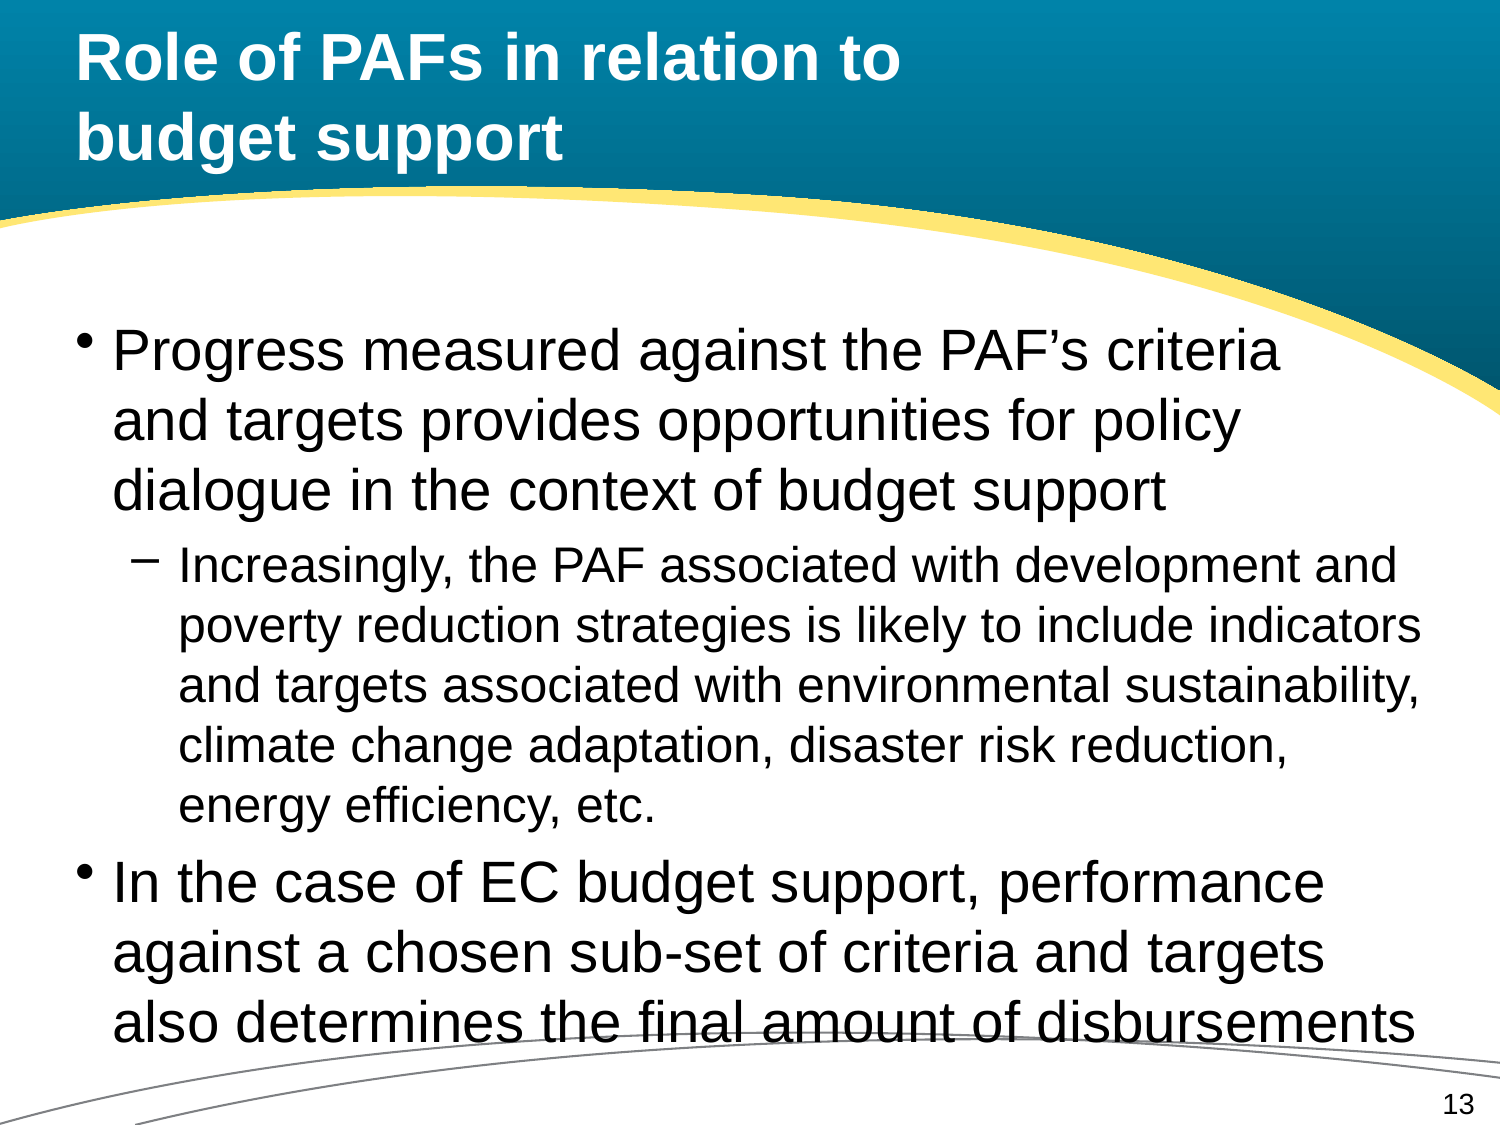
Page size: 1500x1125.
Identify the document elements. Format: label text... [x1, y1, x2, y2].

slide_number 13 [1124, 1084, 1476, 1113]
list Progress measured against the PAF’s criteria and targets provides opportunities for policy dialogue in the context of budget support Increasingly, the PAF associated with development and poverty reduction strategies is likely to include indicators and targets associated with environmental sustainability, climate change adaptation, disaster risk reduction, energy efficiency, etc. In the case of EC budget support, performance against a chosen sub-set of criteria and targets also determines the final amount of disbursements [74, 312, 1451, 1101]
title Role of PAFs in relation to budget support [74, 0, 1476, 188]
